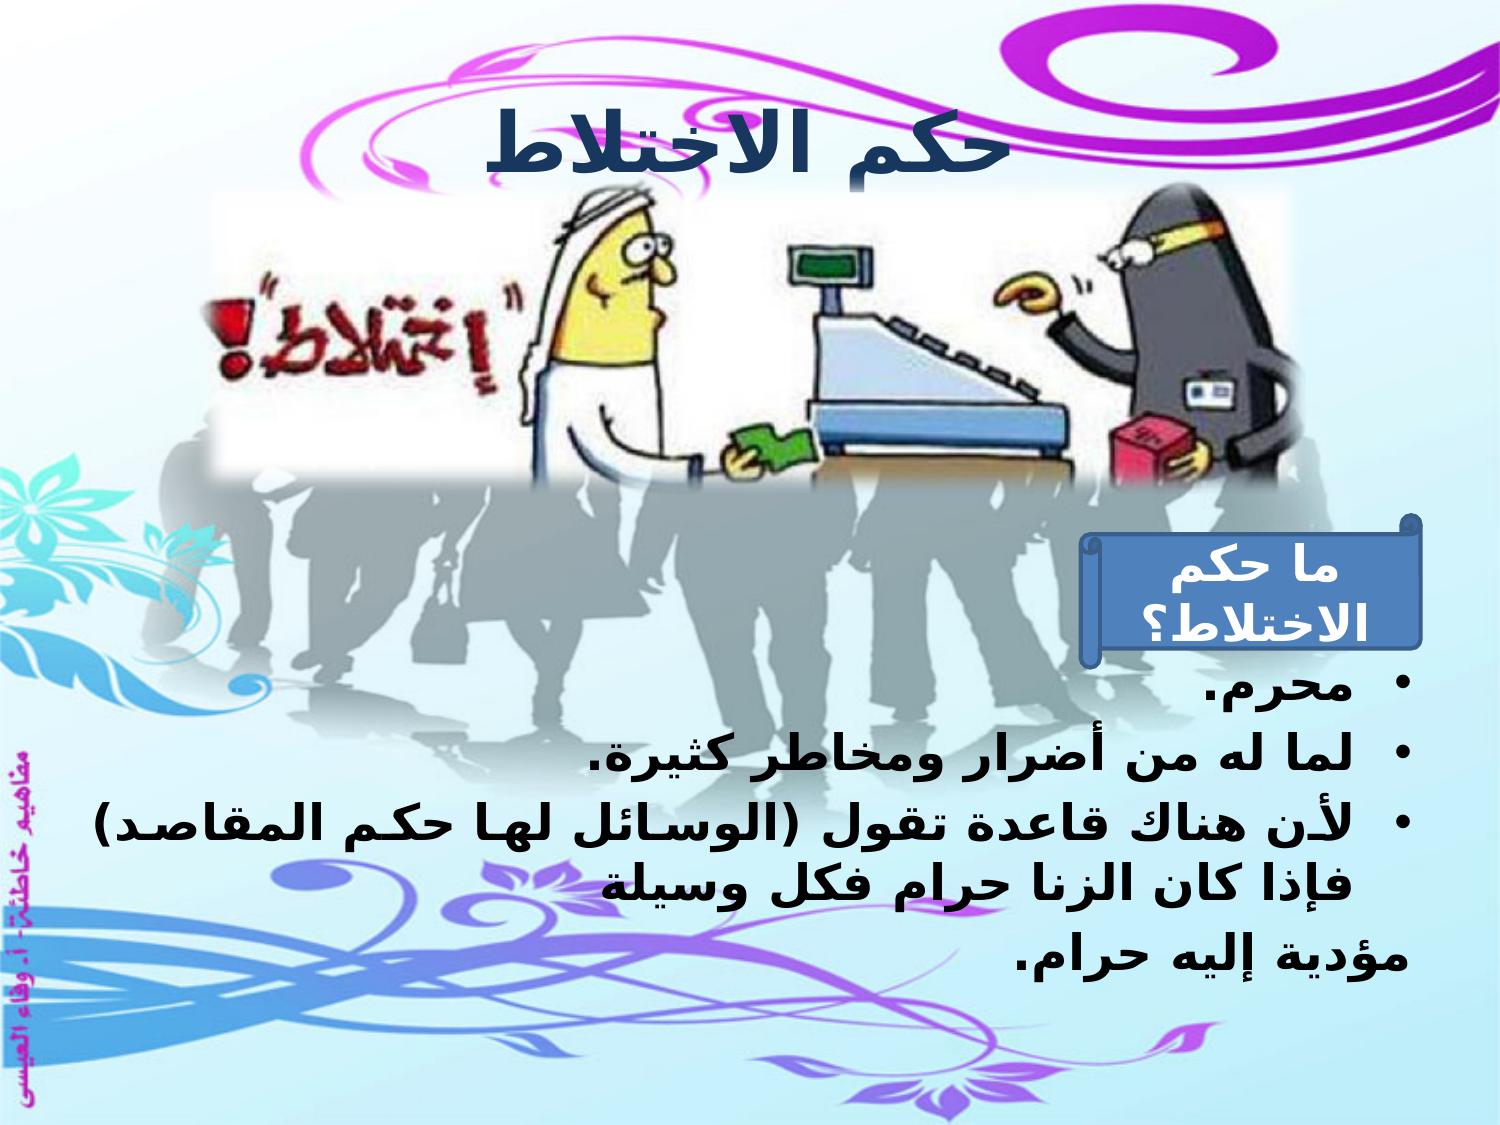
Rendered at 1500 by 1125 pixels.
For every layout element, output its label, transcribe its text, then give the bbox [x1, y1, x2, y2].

list محرم. لما له من أضرار ومخاطر كثيرة. لأن هناك قاعدة تقول (الوسائل لها حكم المقاصد) فإذا كان الزنا حرام فكل وسيلة مؤدية إليه حرام. [76, 503, 1427, 1125]
picture [0, 0, 1500, 1125]
title حكم الاختلاط [74, 44, 1426, 233]
text_box ما حكم الاختلاط؟ [1078, 513, 1423, 670]
